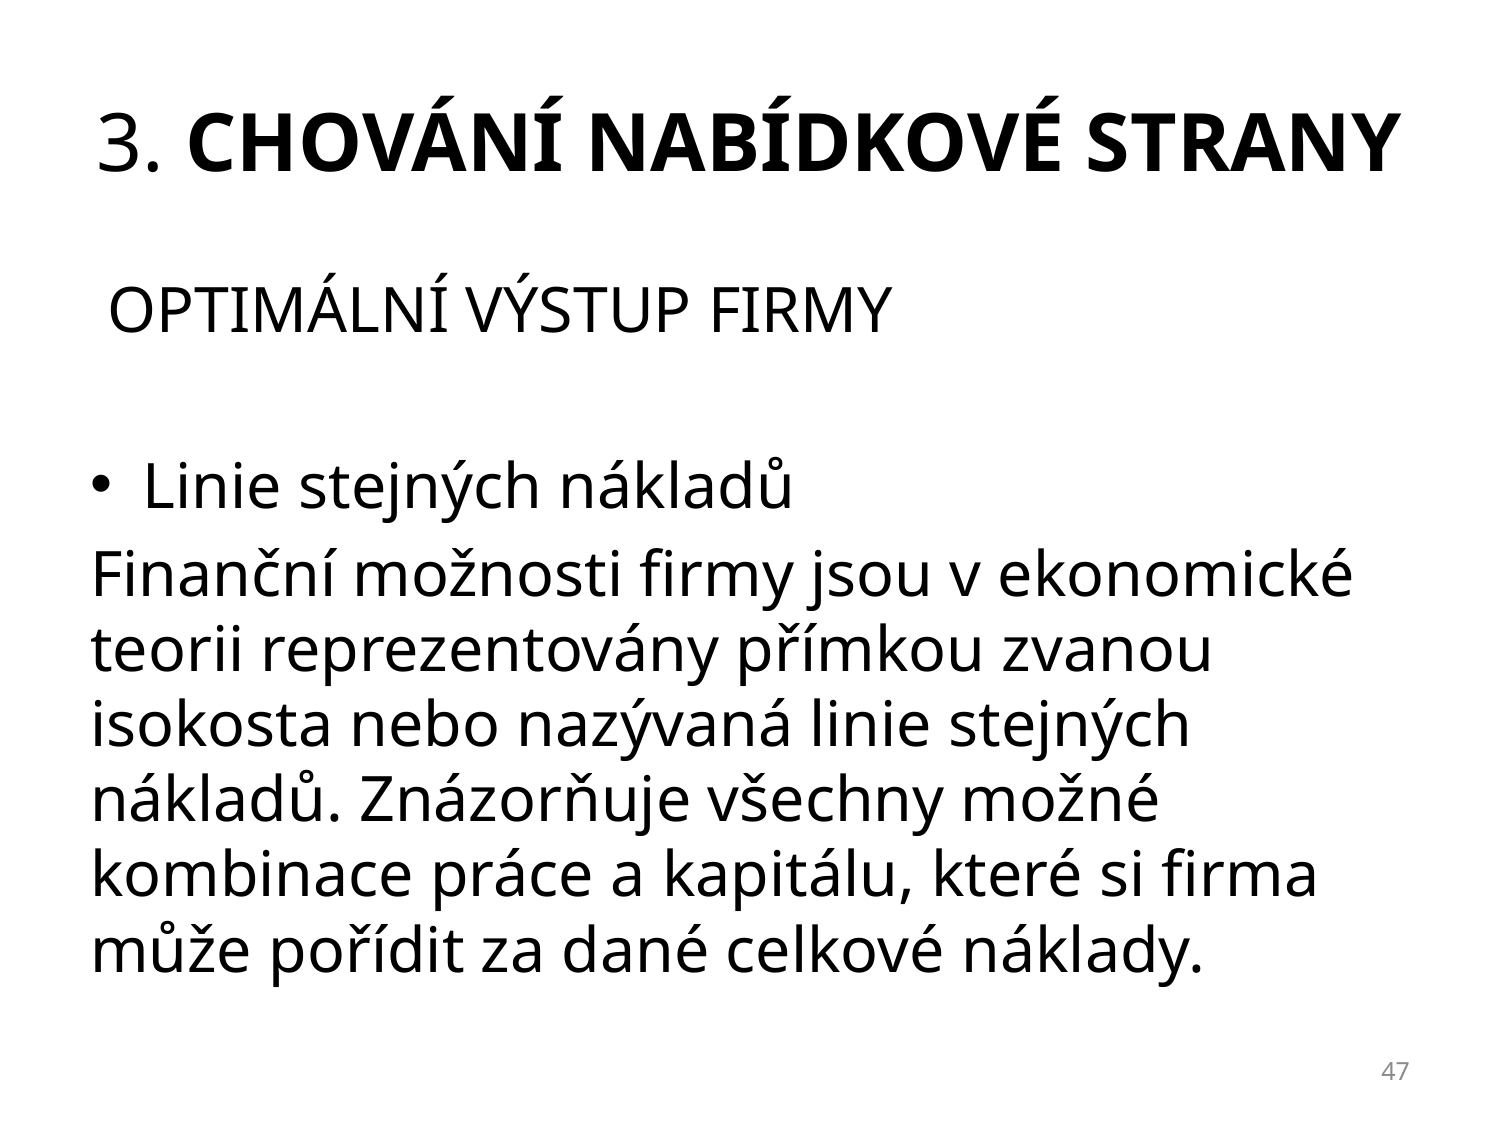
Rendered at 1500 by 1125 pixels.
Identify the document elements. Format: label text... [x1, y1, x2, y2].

list OPTIMÁLNÍ VÝSTUP FIRMY Linie stejných nákladů Finanční možnosti firmy jsou v ekonomické teorii reprezentovány přímkou zvanou isokosta nebo nazývaná linie stejných nákladů. Znázorňuje všechny možné kombinace práce a kapitálu, které si firma může pořídit za dané celkové náklady. [75, 262, 1425, 1005]
title 3. chování NABÍDKOVÉ strany [75, 45, 1425, 233]
slide_number 47 [1074, 1042, 1425, 1103]
